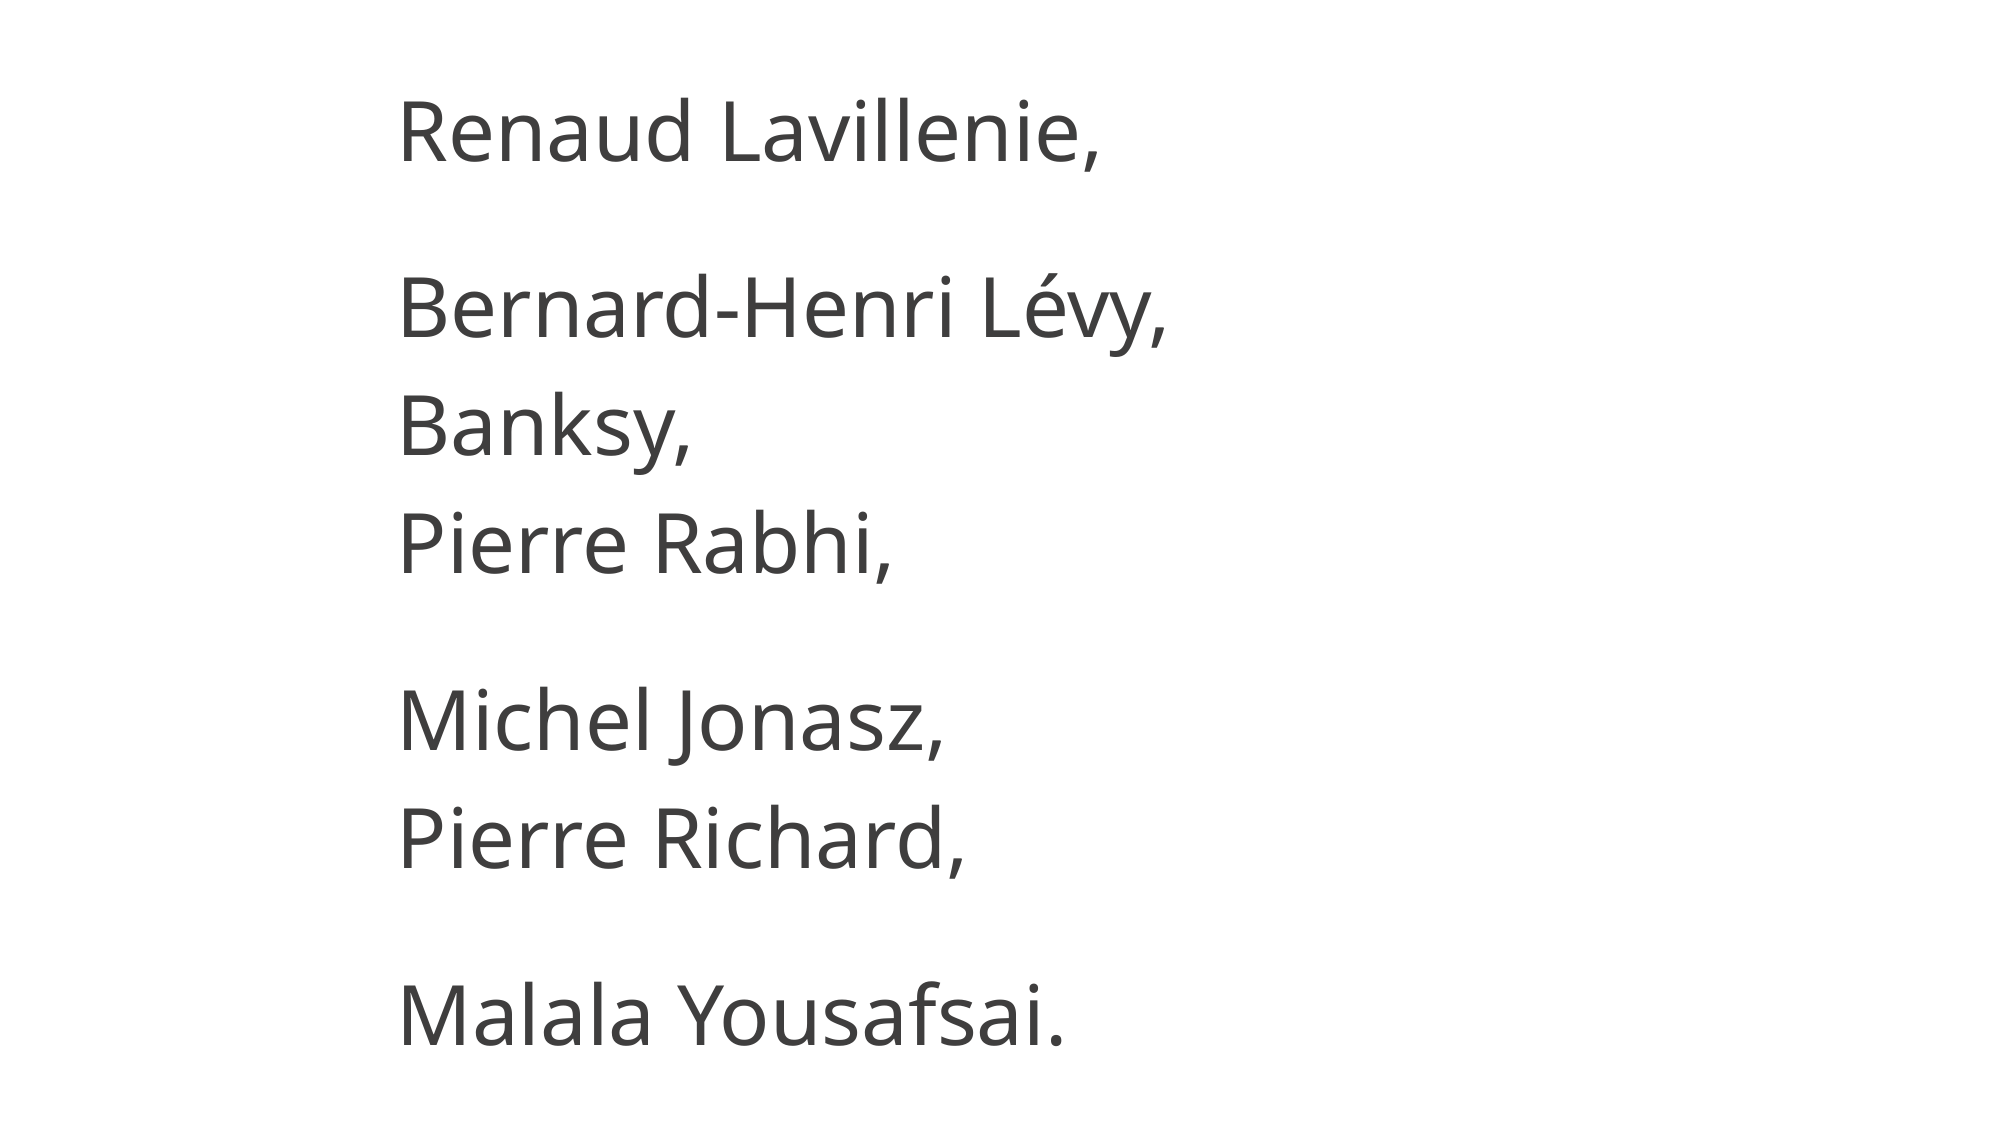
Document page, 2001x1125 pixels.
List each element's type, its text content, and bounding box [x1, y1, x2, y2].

text_box Renaud Lavillenie, Bernard-Henri Lévy, Banksy, Pierre Rabhi, Michel Jonasz, Pierre Richard, Malala Yousafsai. [382, 129, 1299, 1070]
